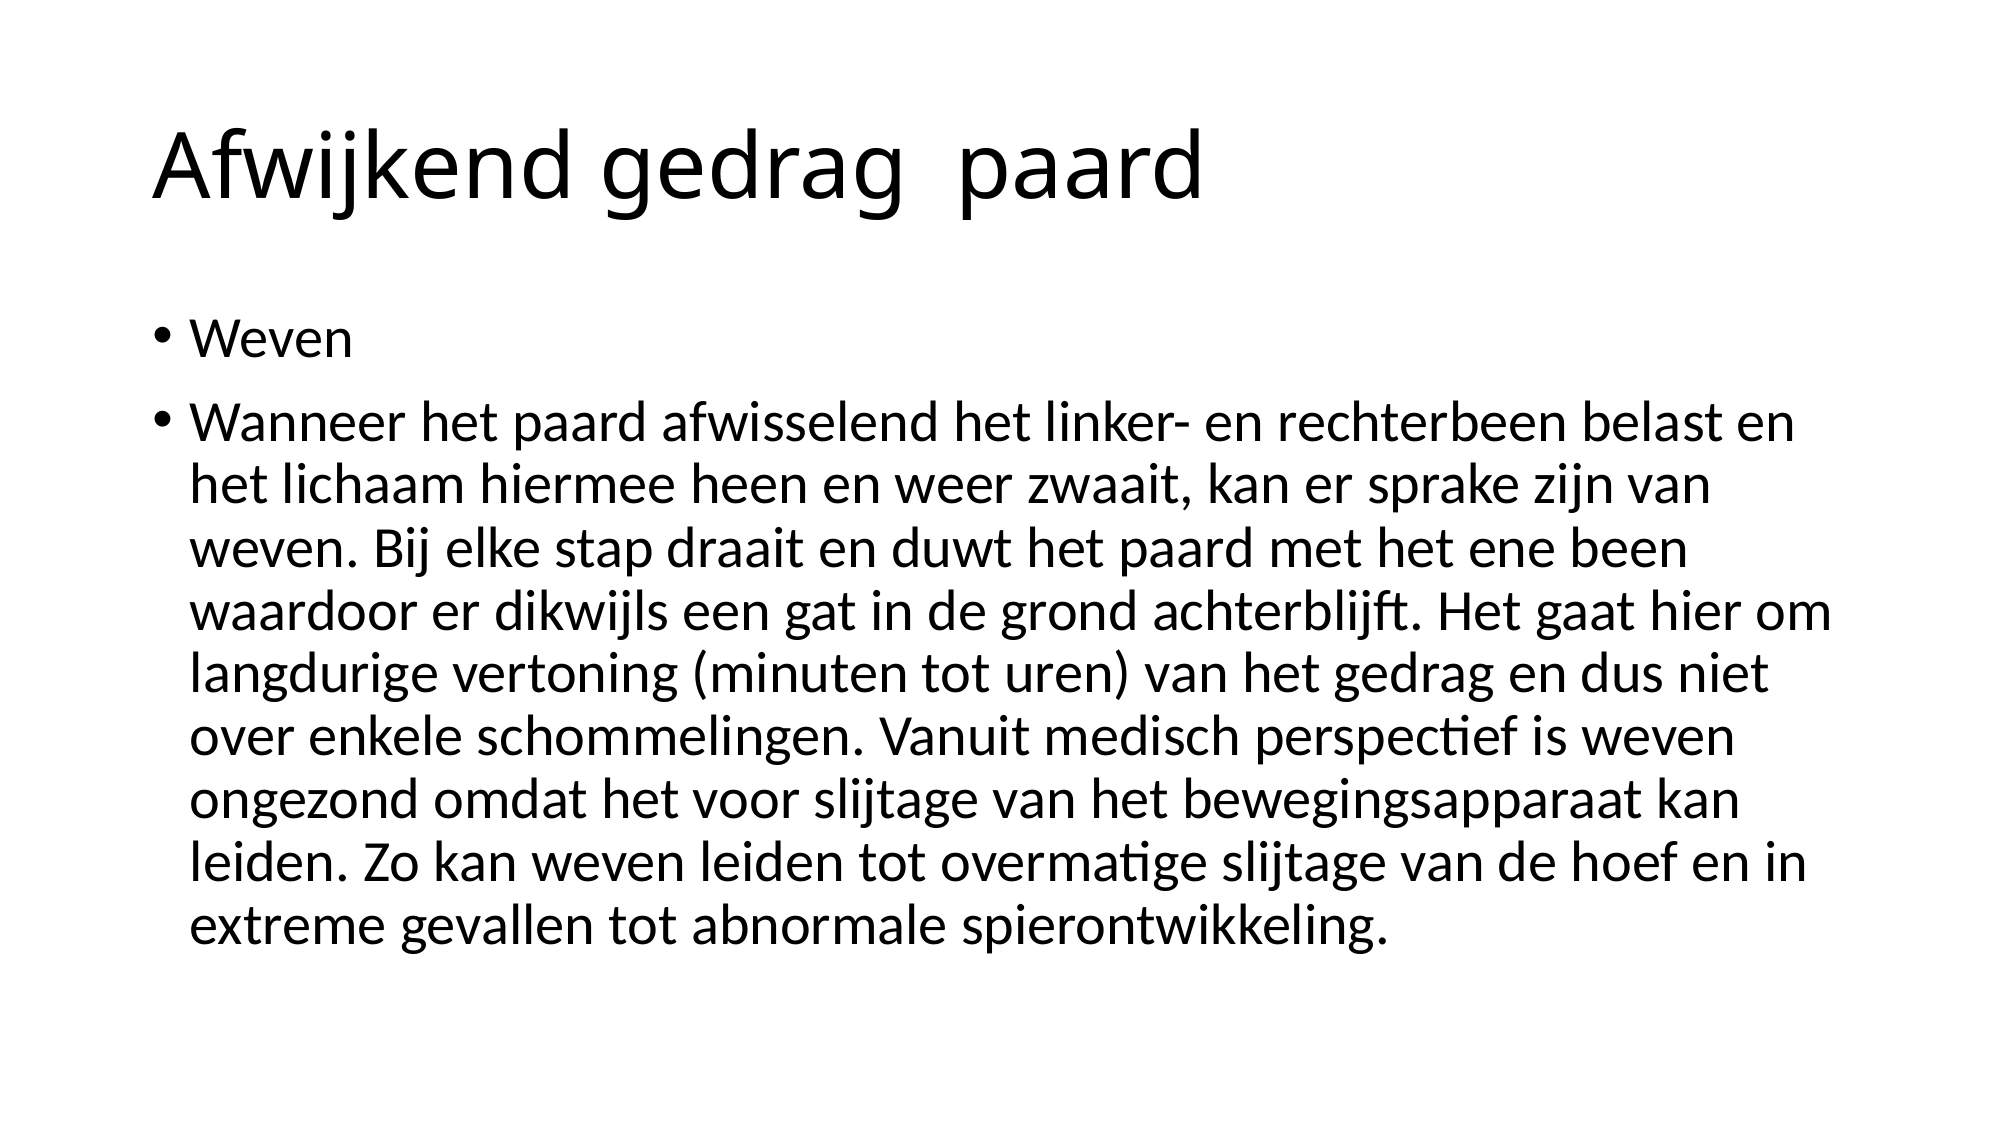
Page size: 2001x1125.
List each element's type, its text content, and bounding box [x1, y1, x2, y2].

title Afwijkend gedrag paard [137, 59, 1863, 278]
list Weven Wanneer het paard afwisselend het linker- en rechterbeen belast en het lichaam hiermee heen en weer zwaait, kan er sprake zijn van weven. Bij elke stap draait en duwt het paard met het ene been waardoor er dikwijls een gat in de grond achterblijft. Het gaat hier om langdurige vertoning (minuten tot uren) van het gedrag en dus niet over enkele schommelingen. Vanuit medisch perspectief is weven ongezond omdat het voor slijtage van het bewegingsapparaat kan leiden. Zo kan weven leiden tot overmatige slijtage van de hoef en in extreme gevallen tot abnormale spierontwikkeling. [137, 299, 1863, 1014]
